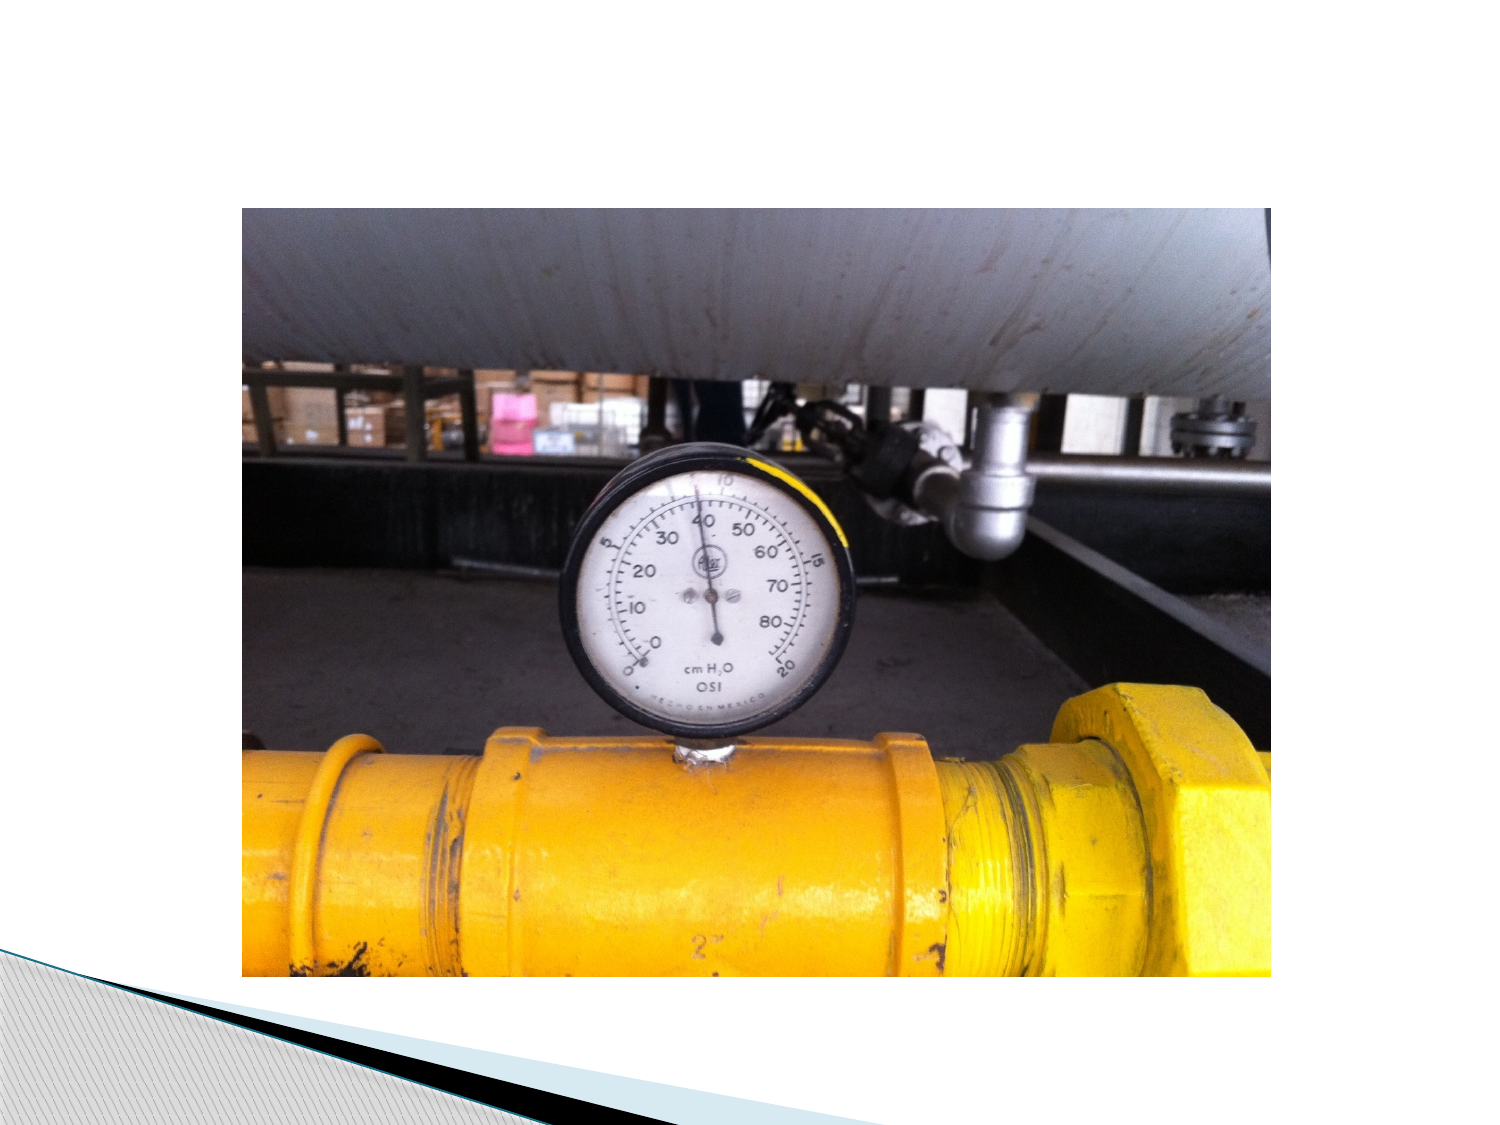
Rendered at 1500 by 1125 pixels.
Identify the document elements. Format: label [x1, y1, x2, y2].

picture [241, 207, 1271, 977]
